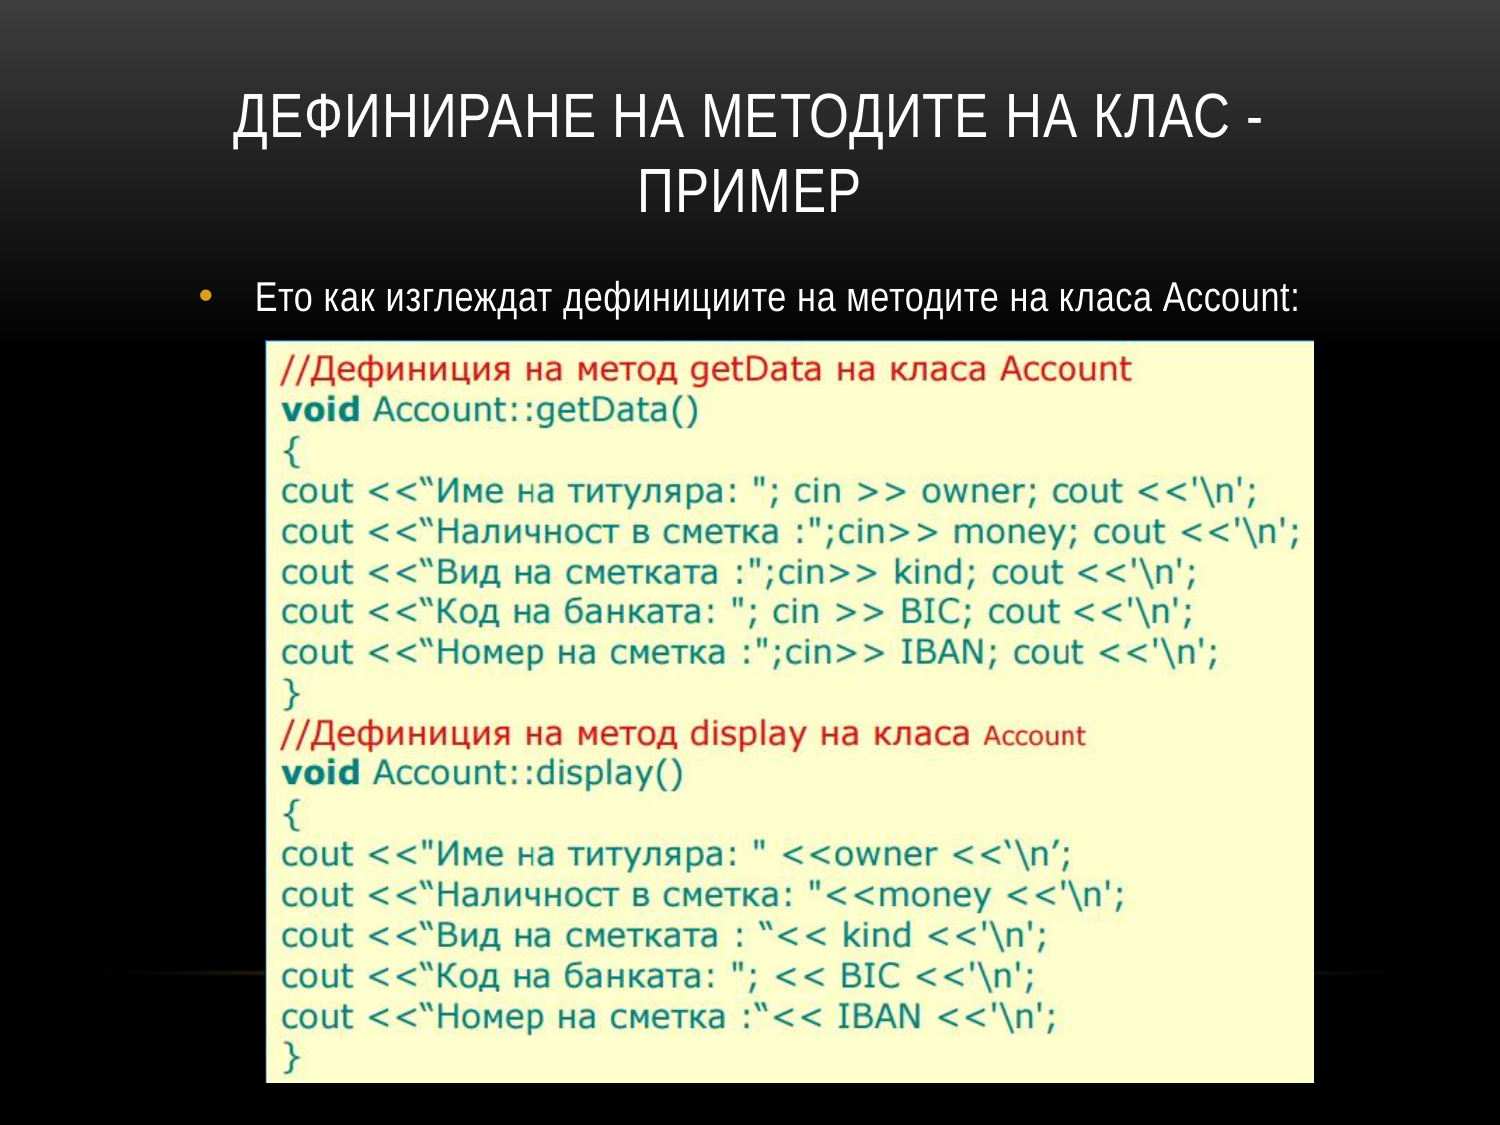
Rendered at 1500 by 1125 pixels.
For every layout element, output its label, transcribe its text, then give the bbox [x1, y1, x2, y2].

list Ето как изглеждат дефинициите на методите на класа Account: [99, 262, 1400, 916]
title Дефиниране на методите на клас - пример [99, 45, 1400, 233]
picture [0, 0, 1500, 1125]
